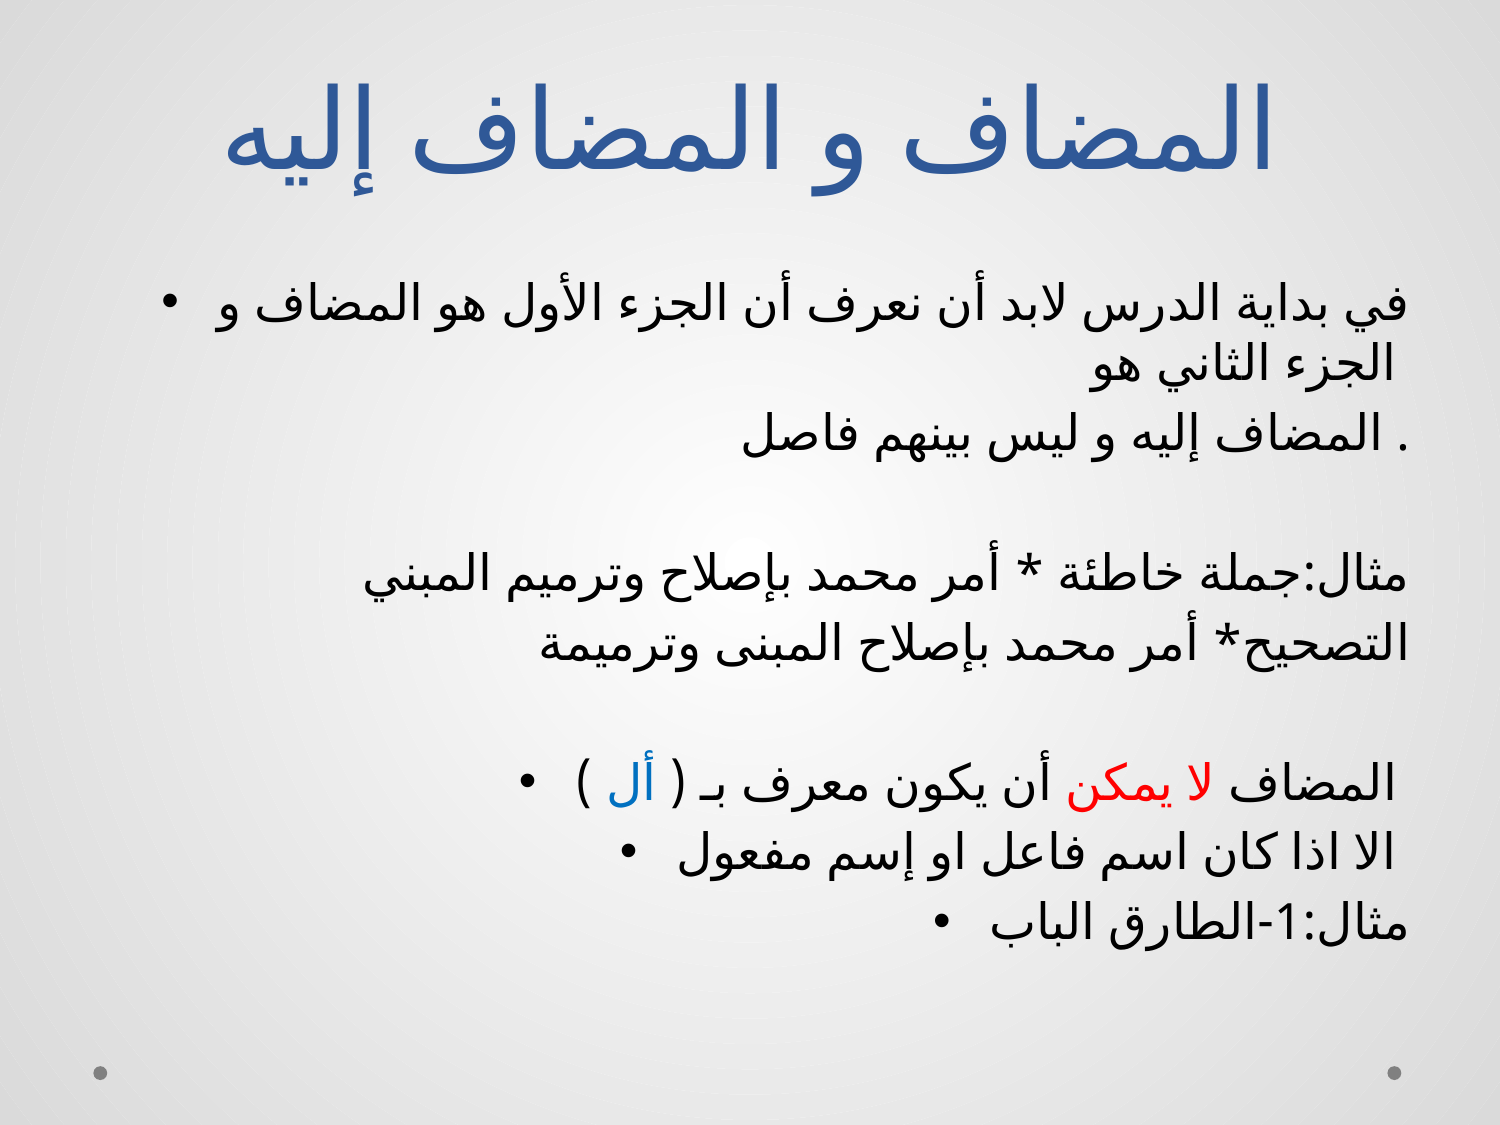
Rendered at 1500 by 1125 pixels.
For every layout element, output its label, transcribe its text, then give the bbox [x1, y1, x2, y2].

list في بداية الدرس لابد أن نعرف أن الجزء الأول هو المضاف و الجزء الثاني هو المضاف إليه و ليس بينهم فاصل . مثال:جملة خاطئة * أمر محمد بإصلاح وترميم المبني التصحيح* أمر محمد بإصلاح المبنى وترميمة المضاف لا يمكن أن يكون معرف بـ ( أل ) الا اذا كان اسم فاعل او إسم مفعول مثال:1-الطارق الباب [75, 262, 1425, 1005]
title المضاف و المضاف إليه [75, 0, 1425, 262]
